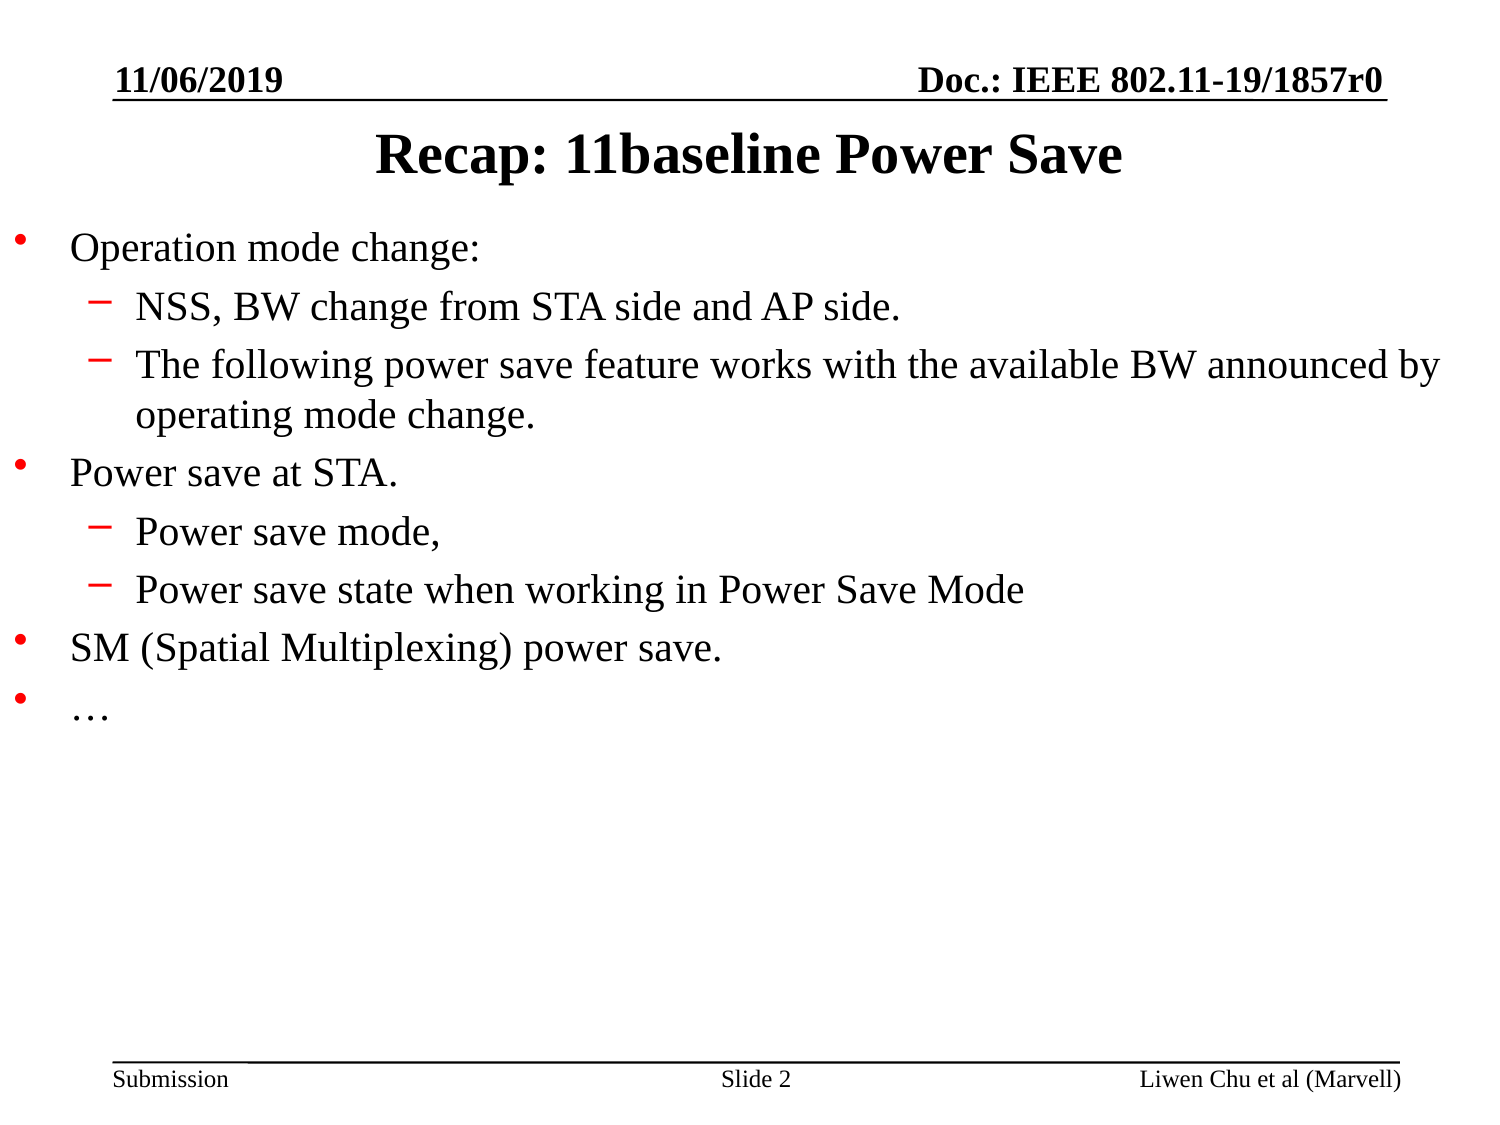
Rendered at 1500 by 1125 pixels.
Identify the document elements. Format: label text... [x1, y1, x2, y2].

slide_number Slide 2 [712, 1061, 800, 1093]
title Recap: 11baseline Power Save [0, 87, 1500, 213]
list Operation mode change: NSS, BW change from STA side and AP side. The following power save feature works with the available BW announced by operating mode change. Power save at STA. Power save mode, Power save state when working in Power Save Mode SM (Spatial Multiplexing) power save. … [0, 212, 1499, 776]
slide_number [114, 54, 288, 101]
footer Liwen Chu et al (Marvell) [1135, 1061, 1402, 1093]
